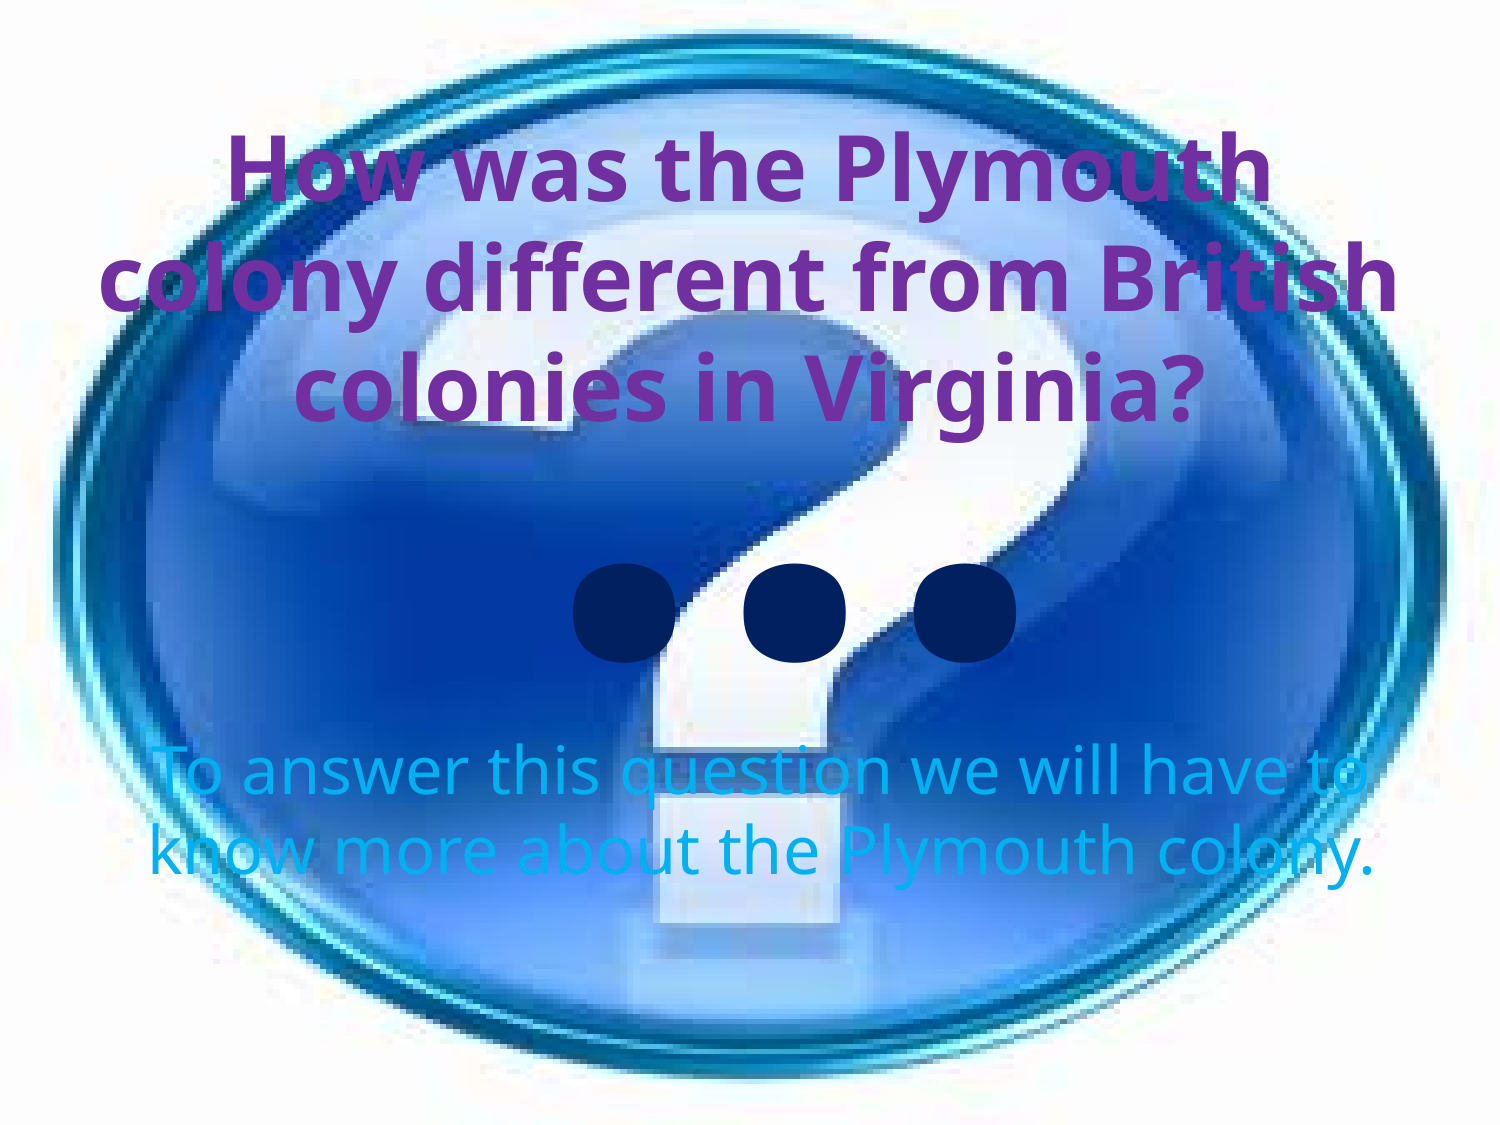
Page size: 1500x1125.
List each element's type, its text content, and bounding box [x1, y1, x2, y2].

title How was the Plymouth colony different from British colonies in Virginia? [75, 62, 525, 488]
title How was the Plymouth colony different from British colonies in Virginia? [950, 62, 1425, 488]
list To answer this question we will have to know more about the Plymouth colony. [87, 720, 1438, 1125]
text_box … [525, 49, 950, 720]
picture [0, 0, 1500, 1125]
